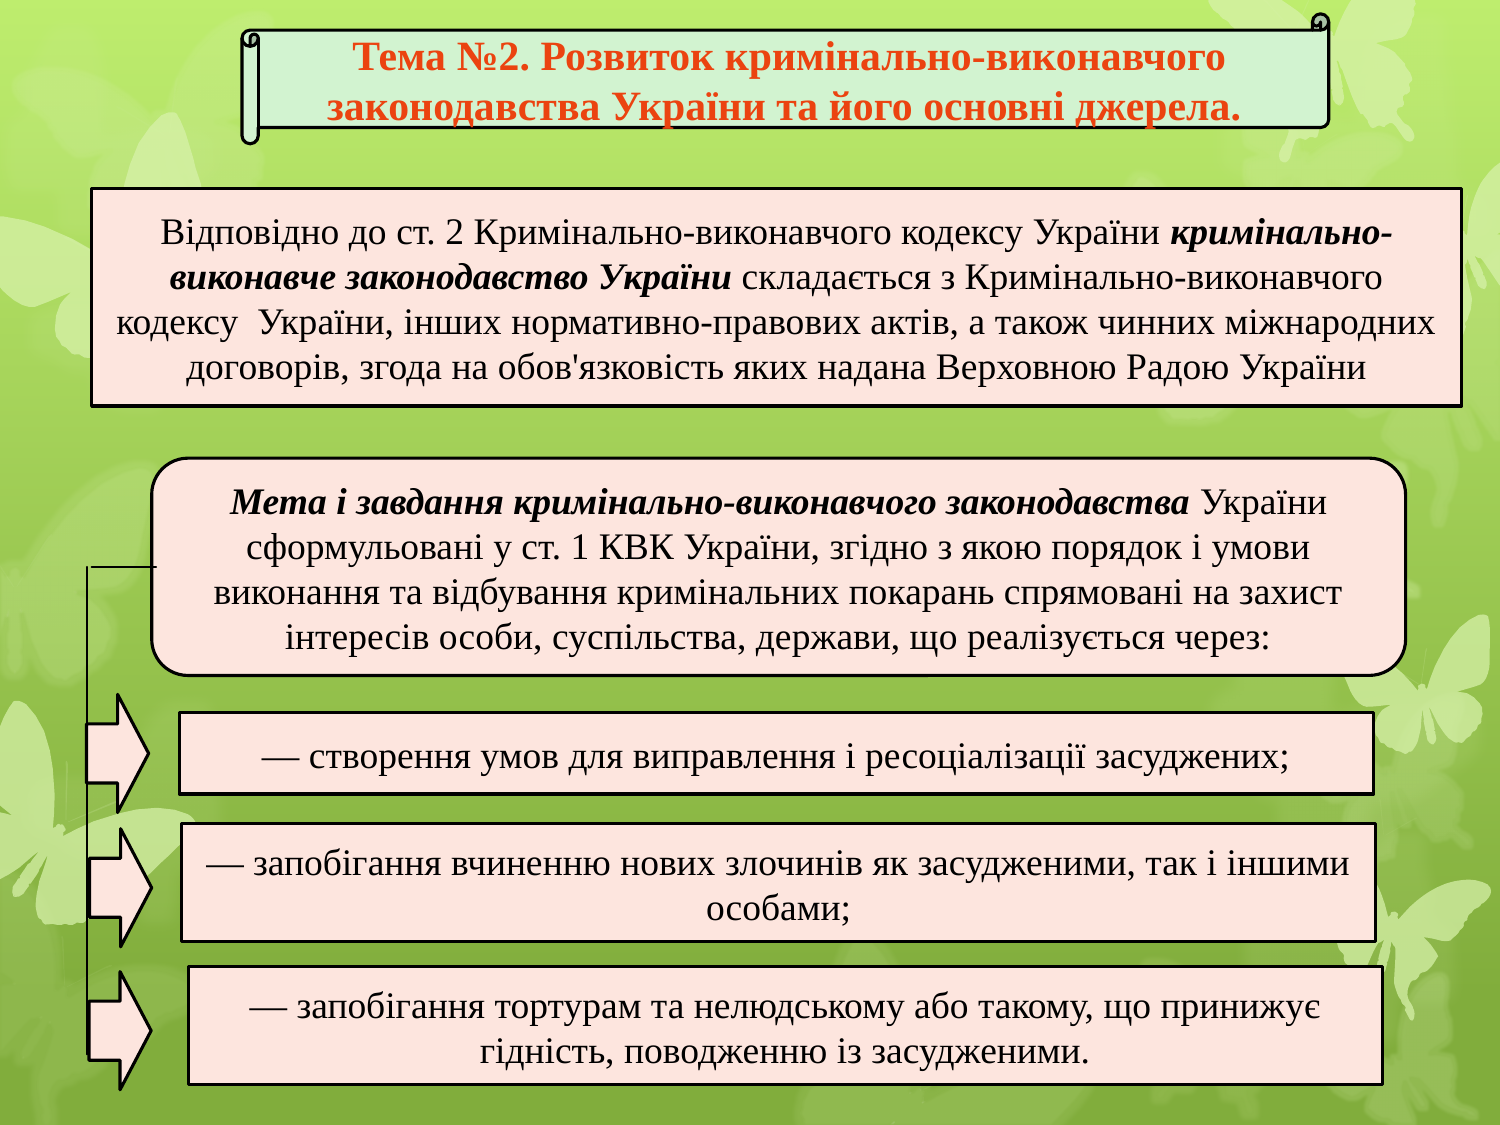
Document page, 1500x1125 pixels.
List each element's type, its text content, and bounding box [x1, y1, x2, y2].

text_box Тема №2. Розвиток кримінально-виконавчого законодавства України та його основні джерела. [240, 12, 1331, 146]
text_box — запобігання вчиненню нових злочинів як засудженими, так і іншими особами; [180, 822, 1377, 943]
text_box — створення умов для виправлення і ресоціалізації засуджених; [178, 711, 1375, 796]
text_box [92, 692, 151, 815]
text_box — запобігання тортурам та нелюдському або такому, що принижує гідність, поводженню із засудженими. [187, 965, 1384, 1086]
text_box [88, 970, 153, 1092]
text_box [92, 827, 154, 949]
text_box Мета і завдання кримінально-виконавчого законодавства України сформульовані у ст. 1 КВК України, згідно з якою порядок і умови виконання та відбування кримінальних покарань спрямовані на захист інтересів особи, суспільства, держави, що реалізується через: [150, 456, 1408, 678]
text_box Відповідно до ст. 2 Кримінально-виконавчого кодексу України кримінально-виконавче законодавство України складається з Кримінально-виконавчого кодексу України, інших нормативно-правових актів, а також чинних міжнародних договорів, згода на обов'язковість яких надана Верховною Радою України [90, 187, 1463, 408]
